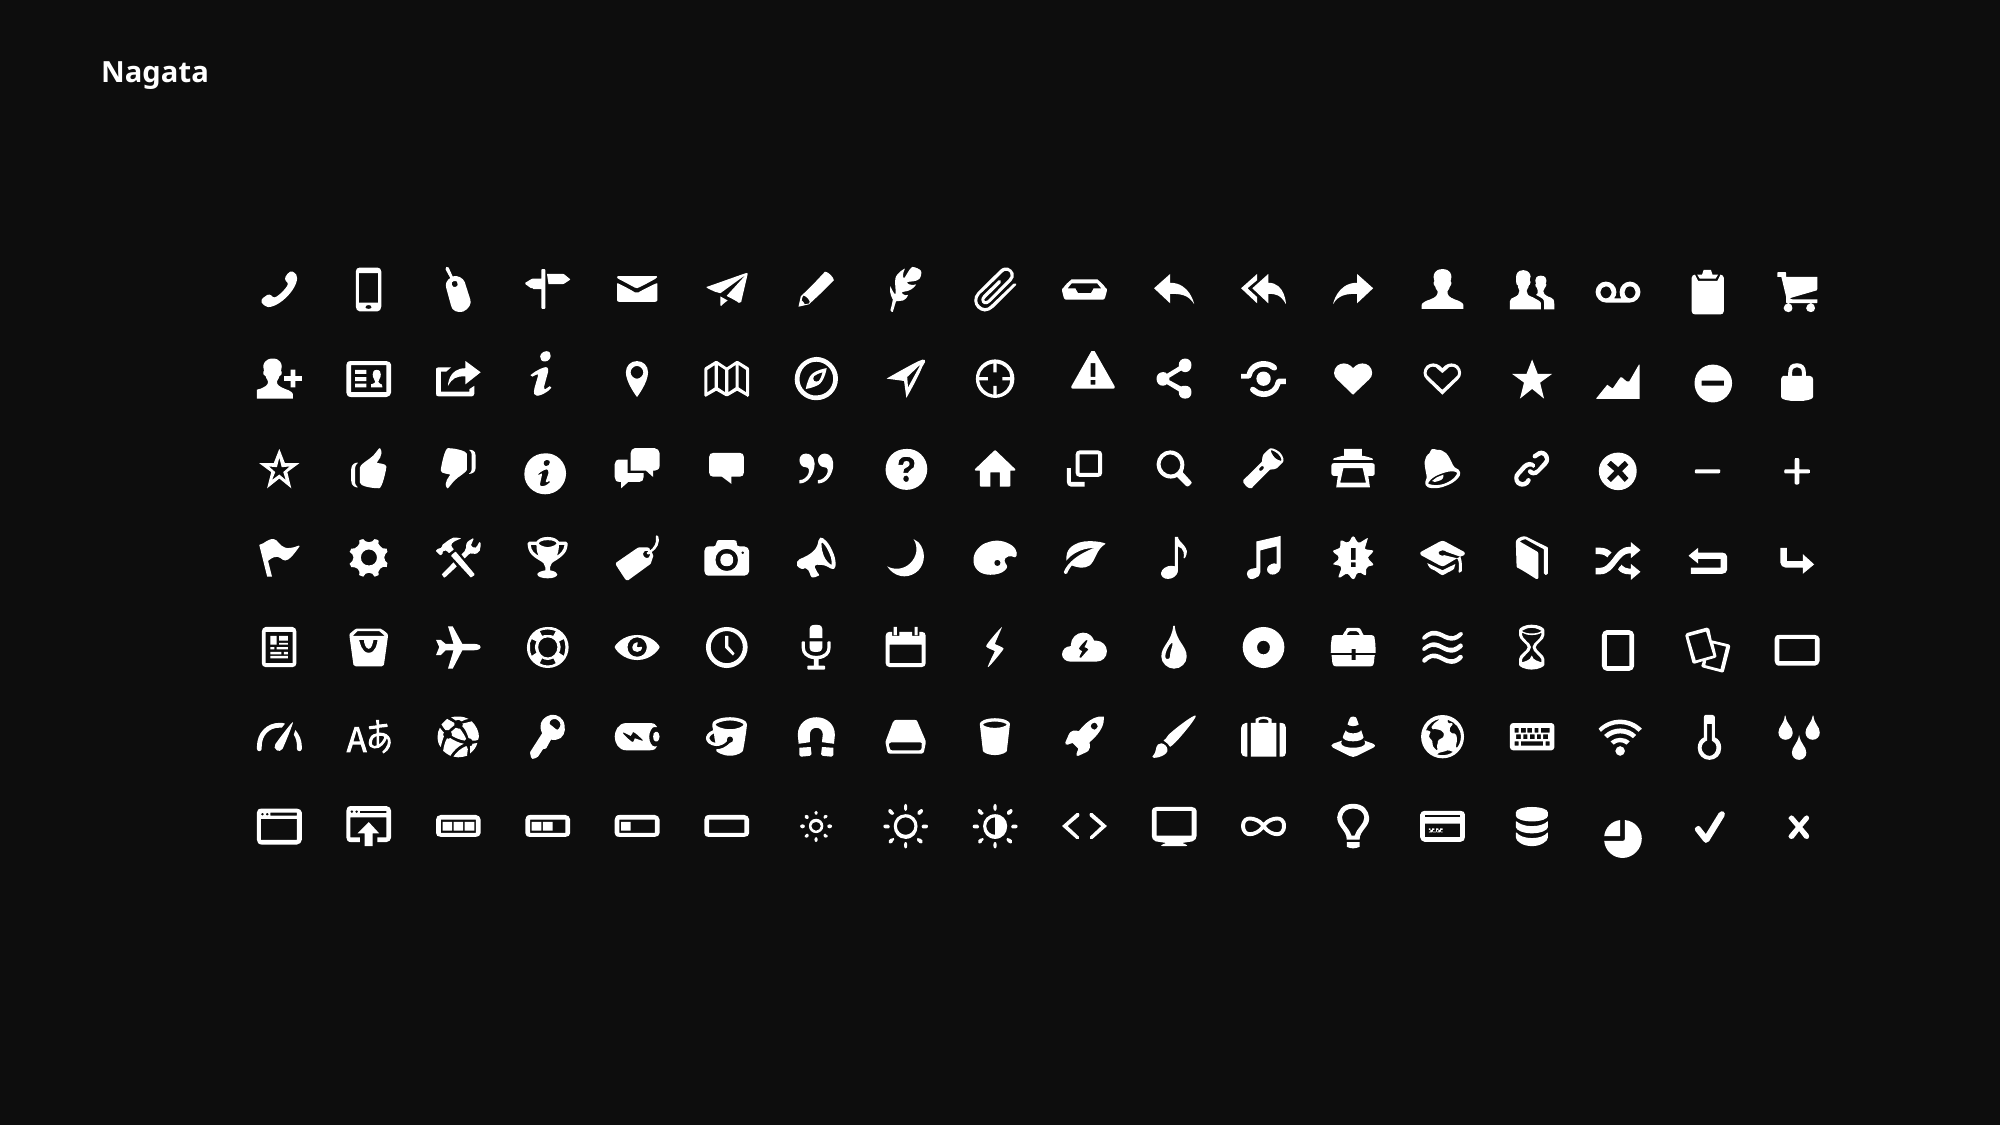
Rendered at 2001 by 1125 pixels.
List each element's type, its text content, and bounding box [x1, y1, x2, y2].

text_box [349, 628, 388, 667]
text_box [256, 358, 293, 399]
text_box [1063, 541, 1106, 574]
text_box [1342, 730, 1364, 742]
text_box [1241, 722, 1248, 757]
text_box [704, 540, 750, 576]
text_box [821, 746, 834, 757]
text_box [1347, 716, 1359, 727]
text_box [261, 626, 297, 668]
text_box [617, 283, 658, 302]
text_box [1780, 547, 1815, 574]
text_box [1331, 463, 1375, 488]
text_box [1246, 535, 1281, 580]
text_box [437, 727, 444, 747]
text_box [526, 626, 569, 668]
text_box [1250, 378, 1286, 398]
text_box [359, 448, 387, 489]
text_box [1151, 806, 1197, 847]
text_box [653, 731, 660, 742]
text_box [1805, 715, 1820, 740]
text_box [527, 536, 568, 579]
text_box [709, 452, 744, 484]
text_box [1346, 842, 1360, 849]
text_box [469, 449, 476, 474]
text_box [1420, 810, 1465, 842]
text_box [1604, 728, 1637, 739]
text_box [1156, 450, 1192, 487]
text_box [1331, 740, 1376, 757]
text_box [917, 809, 924, 815]
text_box [706, 272, 748, 303]
text_box [1071, 351, 1115, 389]
text_box [1065, 716, 1104, 756]
text_box [1241, 816, 1286, 837]
text_box [259, 448, 300, 489]
text_box [1062, 632, 1107, 662]
text_box [436, 814, 481, 837]
text_box [1331, 655, 1375, 667]
text_box [445, 266, 471, 313]
text_box [1333, 536, 1374, 580]
text_box [1615, 746, 1625, 756]
text_box [1154, 273, 1195, 305]
text_box [704, 814, 750, 837]
text_box [1784, 458, 1810, 485]
text_box [1610, 737, 1630, 745]
text_box [974, 450, 1016, 487]
text_box Nagata [86, 46, 275, 96]
text_box [1601, 630, 1635, 671]
text_box [1421, 715, 1465, 759]
text_box [978, 837, 984, 844]
text_box [1604, 820, 1642, 858]
text_box [1519, 624, 1545, 670]
text_box [1427, 563, 1456, 576]
text_box [436, 367, 475, 397]
text_box [893, 814, 918, 839]
text_box [1089, 813, 1107, 839]
text_box [525, 814, 571, 837]
text_box [256, 808, 302, 845]
text_box [443, 738, 464, 756]
text_box [817, 453, 834, 484]
text_box [885, 719, 926, 754]
text_box [614, 723, 658, 751]
text_box [436, 626, 481, 669]
text_box [1694, 811, 1725, 843]
text_box [625, 361, 649, 398]
text_box [274, 722, 293, 751]
text_box [1515, 806, 1548, 822]
text_box [1509, 270, 1541, 310]
text_box [346, 806, 392, 843]
text_box [705, 717, 747, 756]
text_box [284, 369, 302, 388]
text_box [614, 459, 644, 489]
text_box [1256, 371, 1271, 386]
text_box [801, 624, 831, 670]
text_box [983, 814, 1008, 839]
text_box [436, 537, 461, 556]
text_box [1512, 359, 1553, 399]
text_box [615, 535, 659, 581]
text_box [616, 276, 658, 289]
text_box [351, 462, 358, 488]
text_box [1243, 448, 1284, 489]
text_box [972, 824, 980, 829]
text_box [975, 359, 1015, 398]
text_box [525, 269, 571, 309]
text_box [1515, 821, 1548, 834]
text_box [1152, 743, 1168, 758]
text_box [704, 361, 750, 398]
text_box [1788, 815, 1810, 839]
text_box [1242, 626, 1285, 669]
text_box [630, 448, 660, 478]
text_box [1694, 469, 1721, 474]
text_box [470, 742, 478, 754]
text_box [1422, 642, 1463, 653]
text_box [1697, 714, 1722, 760]
text_box [886, 359, 926, 398]
text_box [1515, 832, 1548, 847]
text_box [530, 367, 552, 396]
text_box [797, 717, 835, 744]
text_box [808, 818, 824, 834]
text_box [1241, 273, 1258, 304]
text_box [451, 716, 469, 722]
text_box [1421, 269, 1464, 309]
text_box [888, 837, 895, 844]
text_box [1781, 363, 1814, 401]
text_box [530, 714, 565, 759]
text_box [614, 814, 660, 837]
text_box [1330, 627, 1376, 653]
text_box [447, 361, 481, 386]
text_box [1006, 837, 1012, 844]
text_box [1777, 272, 1818, 313]
text_box [346, 726, 368, 753]
text_box [799, 453, 815, 484]
text_box [1423, 363, 1462, 395]
text_box [1250, 716, 1277, 757]
text_box [1252, 273, 1286, 305]
text_box [794, 356, 838, 401]
text_box [1685, 627, 1731, 673]
text_box [256, 722, 286, 752]
text_box [887, 539, 924, 577]
text_box [1595, 542, 1641, 575]
text_box [1424, 449, 1461, 489]
text_box [357, 822, 380, 847]
text_box [1066, 468, 1085, 487]
text_box [974, 267, 1017, 312]
text_box [1156, 358, 1192, 399]
text_box [1527, 450, 1550, 476]
text_box [1514, 461, 1535, 487]
text_box [1694, 364, 1733, 403]
text_box [797, 537, 836, 578]
text_box [890, 266, 922, 312]
text_box [451, 727, 467, 741]
text_box [720, 296, 728, 307]
text_box [346, 361, 392, 398]
text_box [917, 837, 923, 844]
text_box [1337, 803, 1370, 840]
text_box [462, 721, 479, 741]
text_box [1791, 734, 1807, 760]
text_box [1279, 722, 1286, 757]
text_box [1422, 630, 1463, 641]
text_box [1535, 275, 1555, 310]
text_box [1778, 715, 1793, 740]
text_box [977, 809, 984, 815]
text_box [1420, 540, 1465, 573]
text_box [986, 626, 1004, 668]
text_box [1509, 723, 1555, 751]
text_box [1598, 719, 1642, 732]
text_box [614, 634, 660, 661]
text_box [1163, 715, 1196, 747]
text_box [1515, 536, 1548, 579]
text_box [798, 271, 834, 307]
text_box [1062, 813, 1080, 839]
text_box [979, 718, 1010, 756]
text_box [368, 719, 391, 754]
text_box [885, 448, 928, 490]
text_box [973, 540, 1017, 575]
text_box [1774, 634, 1820, 666]
text_box [1075, 450, 1103, 477]
text_box [1161, 536, 1187, 579]
text_box [799, 746, 812, 757]
text_box [453, 746, 468, 758]
text_box [349, 539, 388, 577]
text_box [261, 271, 298, 308]
text_box [1688, 547, 1728, 574]
text_box [524, 453, 567, 495]
text_box [293, 730, 302, 752]
text_box [440, 448, 467, 489]
text_box [1422, 653, 1463, 664]
text_box [1333, 448, 1373, 460]
text_box [355, 267, 382, 312]
text_box [1596, 364, 1640, 399]
text_box [1595, 281, 1641, 303]
text_box [1691, 269, 1724, 315]
text_box [1618, 563, 1641, 580]
text_box [259, 539, 300, 577]
text_box [1333, 273, 1374, 305]
text_box [441, 538, 481, 578]
text_box [885, 626, 926, 668]
text_box [1161, 625, 1187, 669]
text_box [1598, 452, 1637, 491]
text_box [888, 809, 895, 815]
text_box [1062, 279, 1107, 300]
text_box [705, 626, 748, 669]
text_box [1241, 361, 1277, 379]
text_box [441, 718, 455, 731]
text_box [1334, 363, 1373, 395]
text_box [540, 351, 551, 362]
